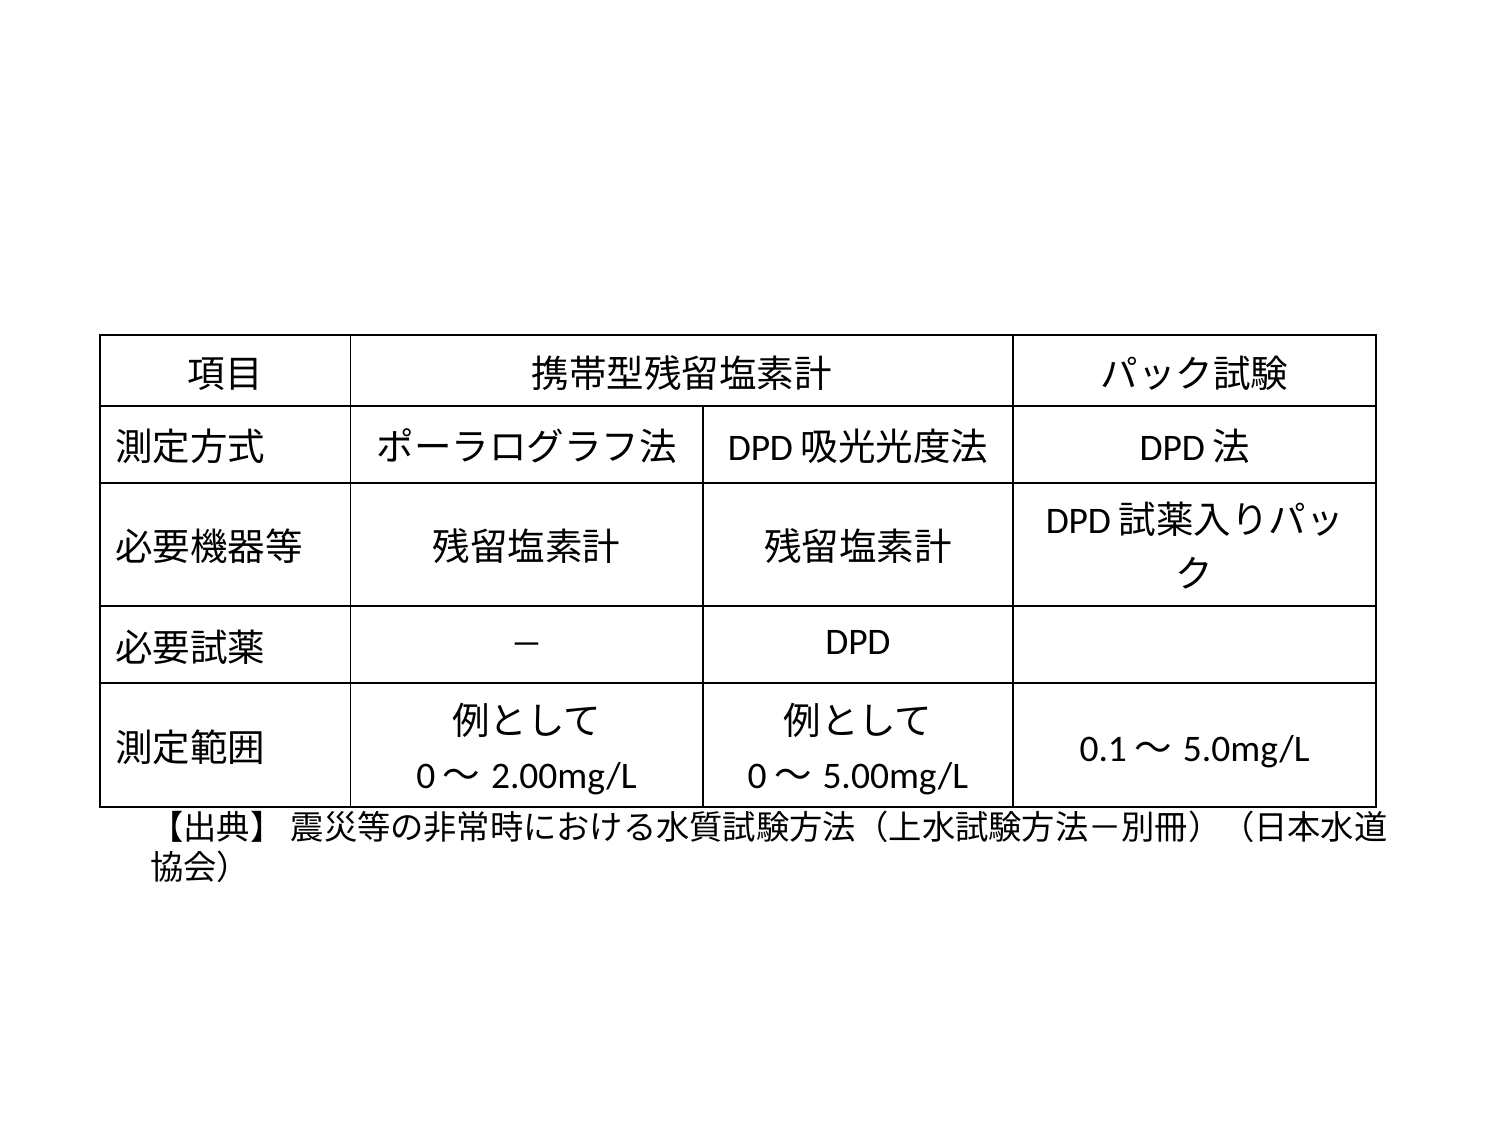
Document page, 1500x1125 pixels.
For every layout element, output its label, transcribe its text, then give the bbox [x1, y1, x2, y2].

table_cell 測定方式 [101, 407, 350, 482]
text_box 【出典】 震災等の非常時における水質試験方法（上水試験方法－別冊）（日本水道協会） [135, 798, 1412, 894]
table_cell 残留塩素計 [351, 484, 702, 605]
table_cell DPD [704, 607, 1012, 682]
table_cell ― [351, 607, 702, 682]
table_header 項目 [101, 336, 350, 405]
table_cell ポーラログラフ法 [351, 407, 702, 482]
table_cell 例として 0～2.00mg/L [351, 684, 702, 798]
table_cell 例として 0～5.00mg/L [704, 684, 1012, 798]
table_cell 残留塩素計 [704, 484, 1012, 605]
table_cell DPD試薬入りパック [1014, 484, 1375, 605]
table_cell DPD吸光光度法 [704, 407, 1012, 482]
table_cell 必要機器等 [101, 484, 350, 605]
table_header 携帯型残留塩素計 [351, 336, 1012, 405]
table_cell DPD法 [1014, 407, 1375, 482]
table_header パック試験 [1014, 336, 1375, 405]
table_cell 0.1～5.0mg/L [1014, 684, 1375, 798]
table_cell [1014, 607, 1375, 682]
table_cell 測定範囲 [101, 684, 350, 806]
table_cell 必要試薬 [101, 607, 350, 682]
